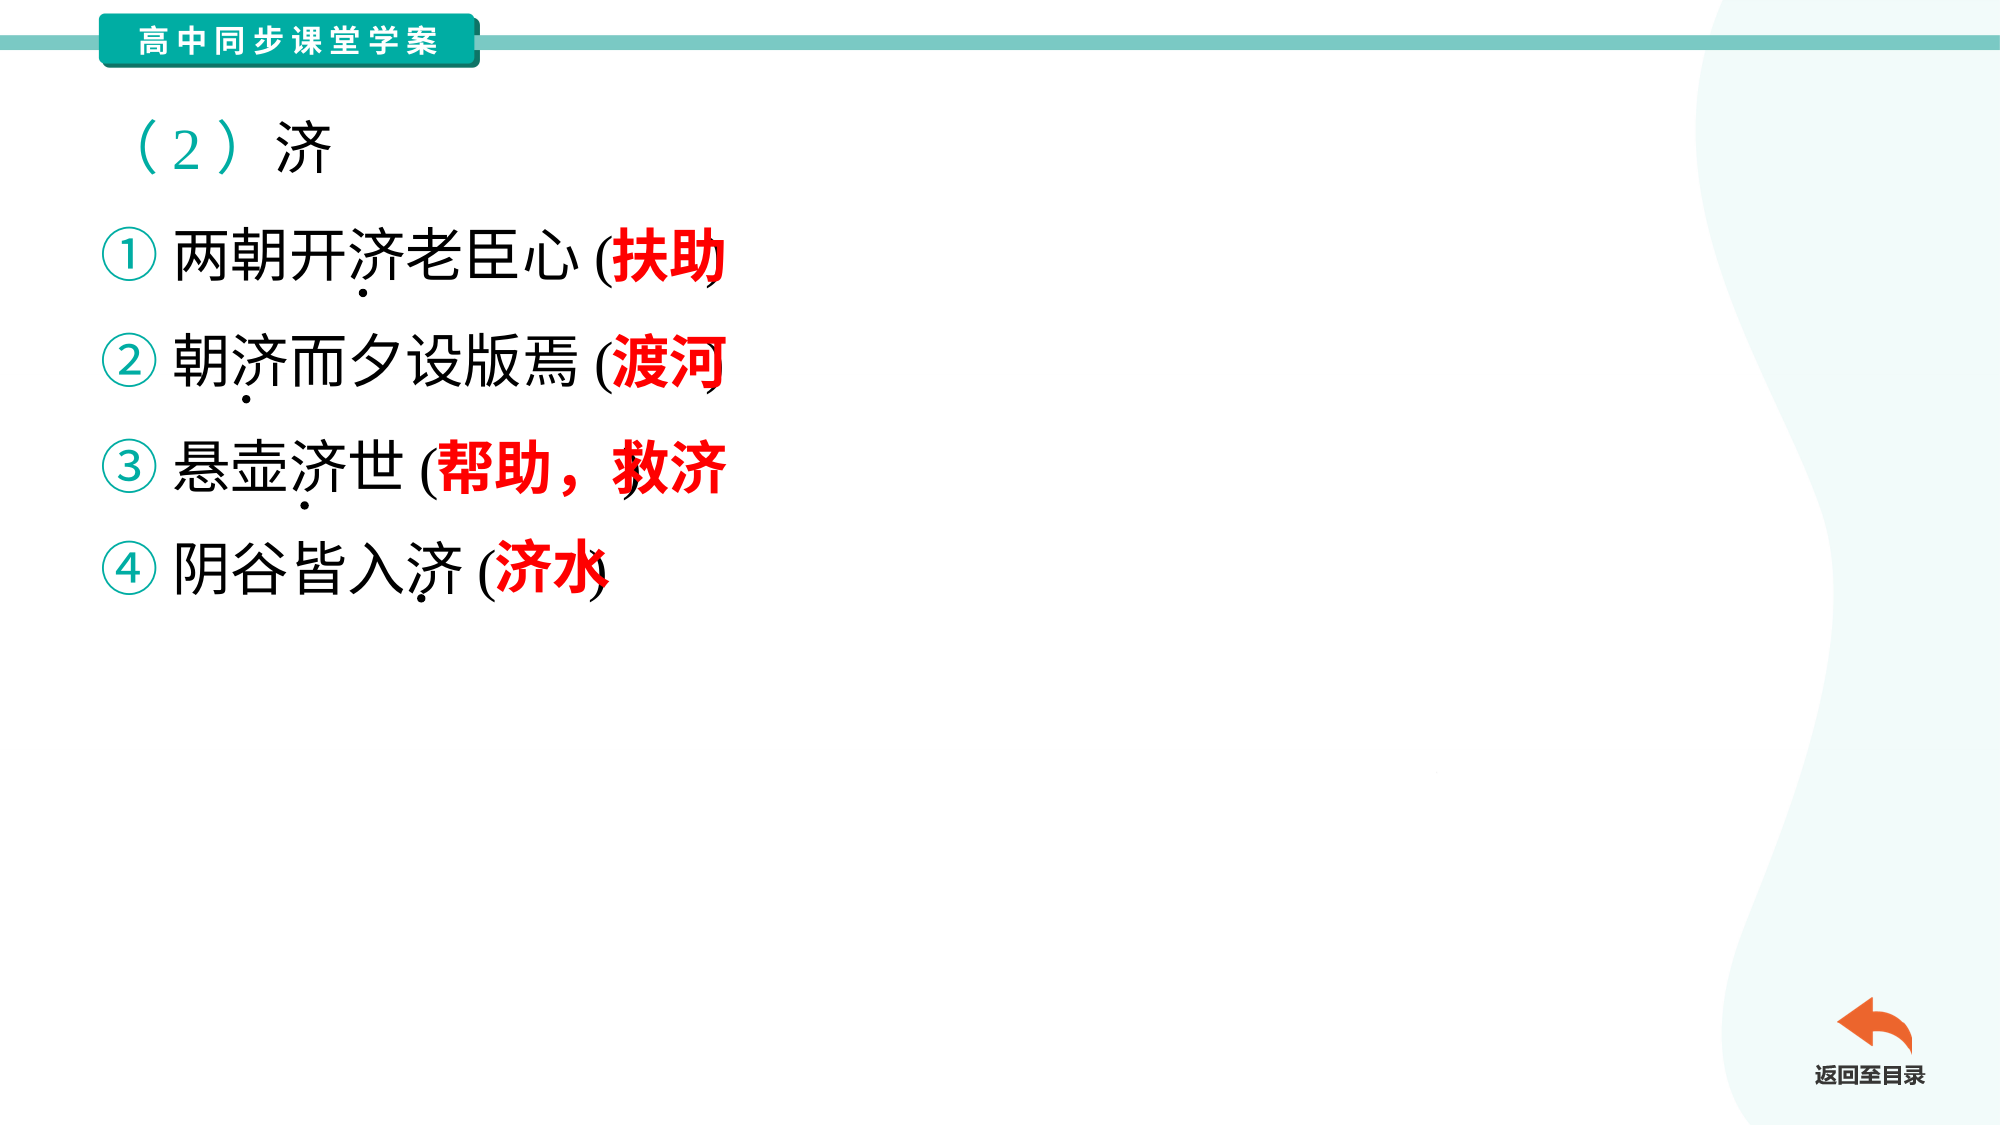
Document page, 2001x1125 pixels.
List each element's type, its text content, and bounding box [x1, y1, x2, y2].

text_box （2）济 [100, 76, 1899, 170]
text_box 扶助 [589, 182, 750, 277]
text_box [358, 288, 368, 298]
text_box [417, 594, 426, 603]
text_box 济水 [473, 498, 633, 589]
text_box 渡河 [589, 289, 750, 383]
text_box [300, 501, 309, 510]
picture [0, 0, 2000, 1125]
text_box [242, 395, 251, 404]
text_box 帮助，救济 [414, 395, 751, 490]
text_box ①两朝开济老臣心( ) ②朝济而夕设版焉( ) ③悬壶济世( ) ④阴谷皆入济( ) [100, 181, 1899, 592]
